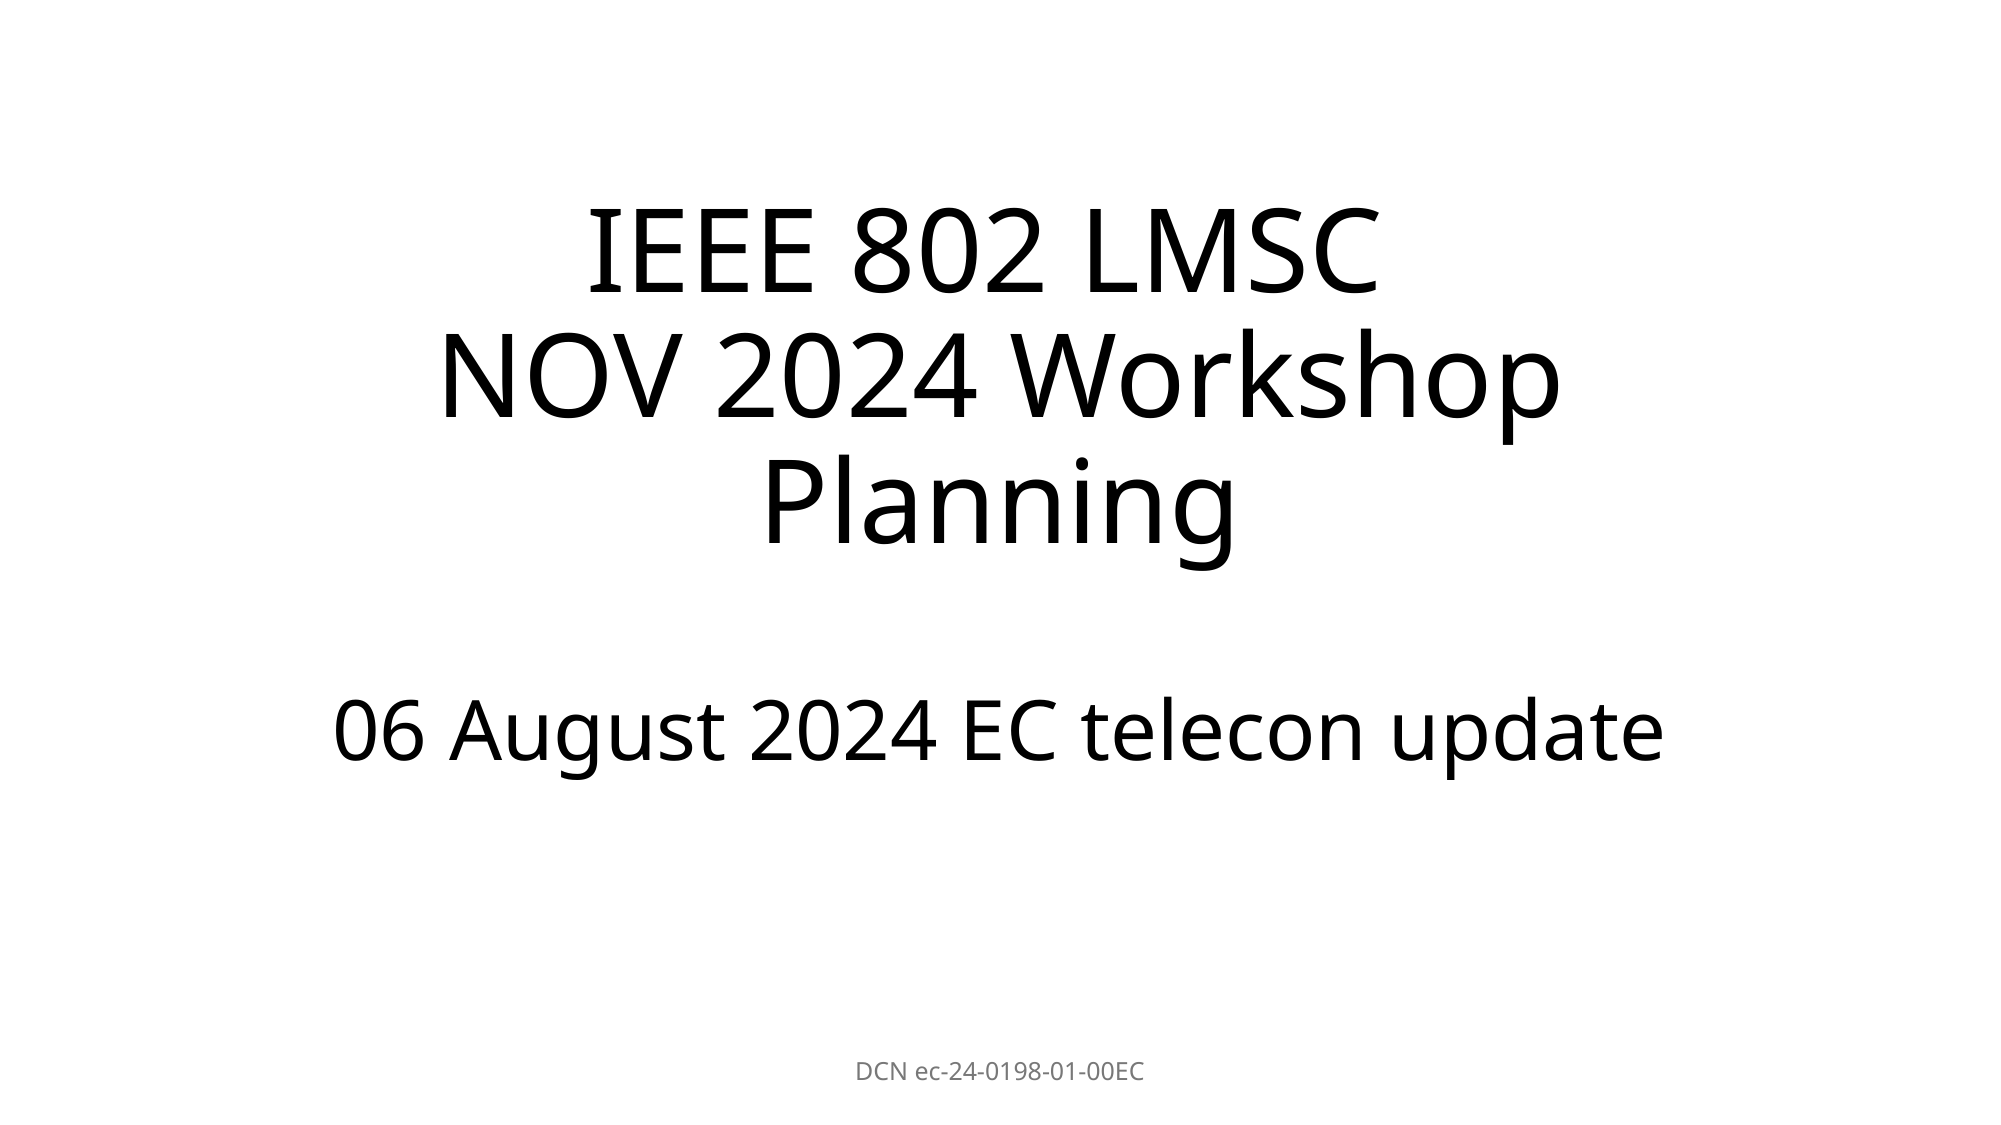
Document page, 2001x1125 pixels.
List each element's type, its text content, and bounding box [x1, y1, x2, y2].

footer DCN ec-24-0198-01-00EC [662, 1042, 1338, 1103]
subtitle 06 August 2024 EC telecon update [249, 590, 1750, 863]
title IEEE 802 LMSC NOV 2024 Workshop Planning [249, 184, 1750, 576]
